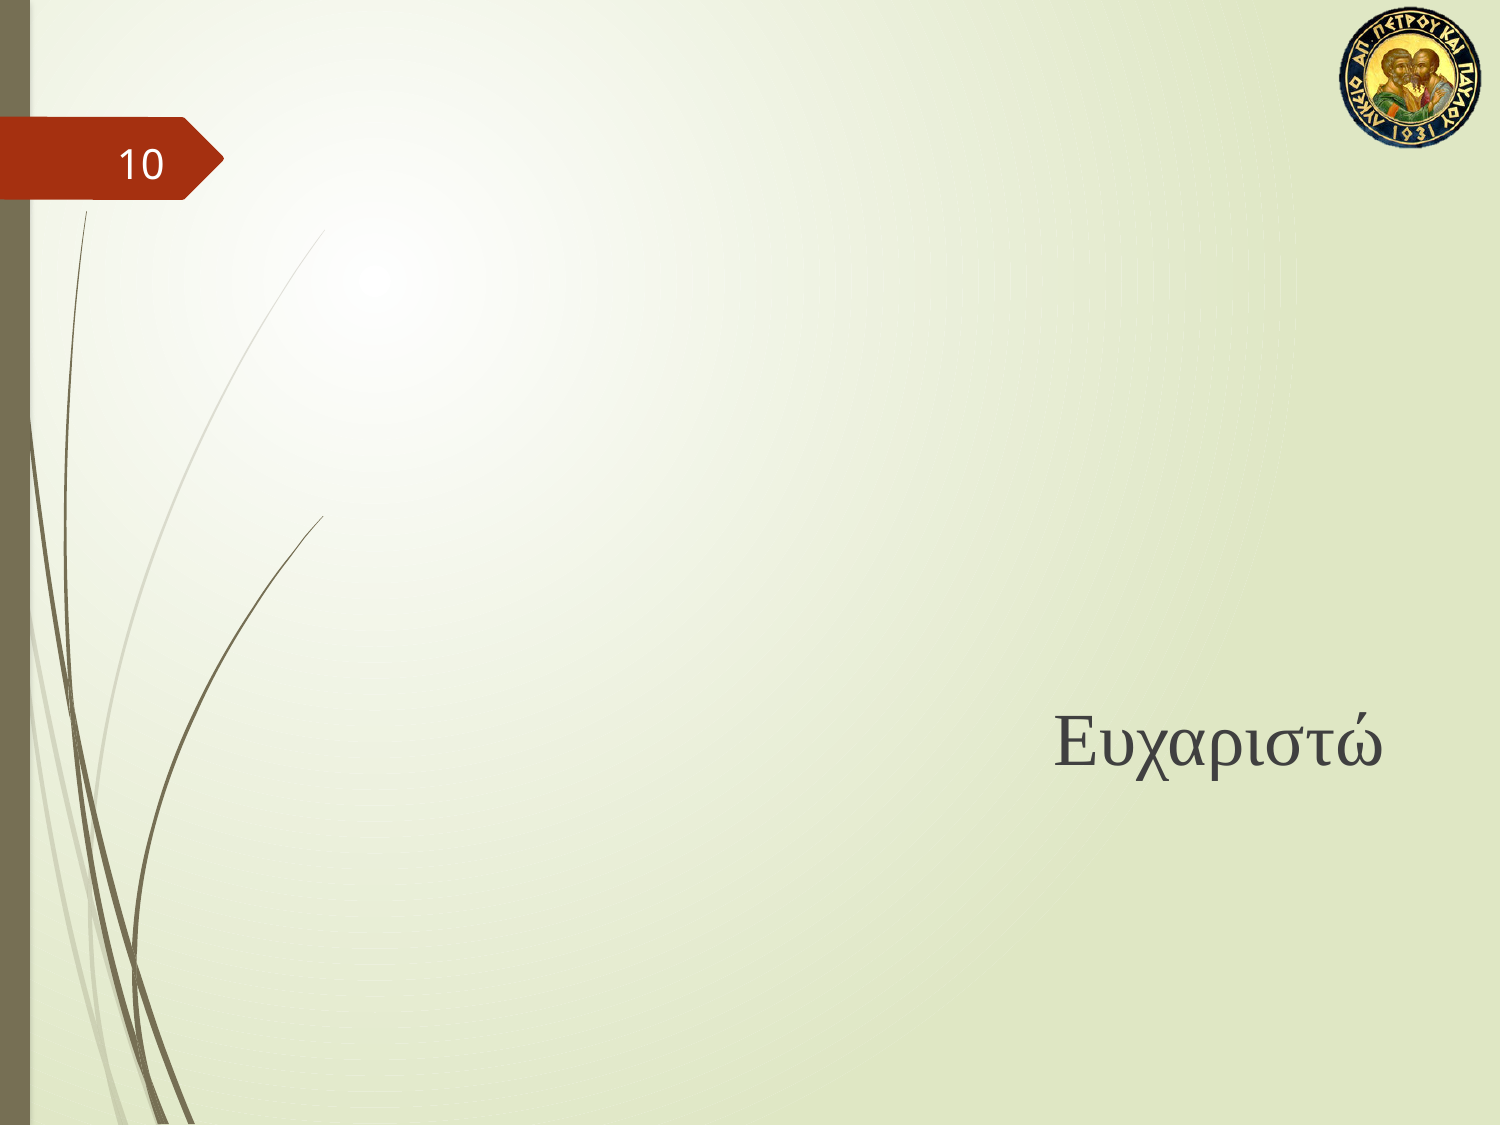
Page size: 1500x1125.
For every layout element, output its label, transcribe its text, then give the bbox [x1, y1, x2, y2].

list Ευχαριστώ [318, 350, 1400, 970]
picture [1328, 0, 1495, 160]
slide_number 10 [83, 136, 180, 197]
